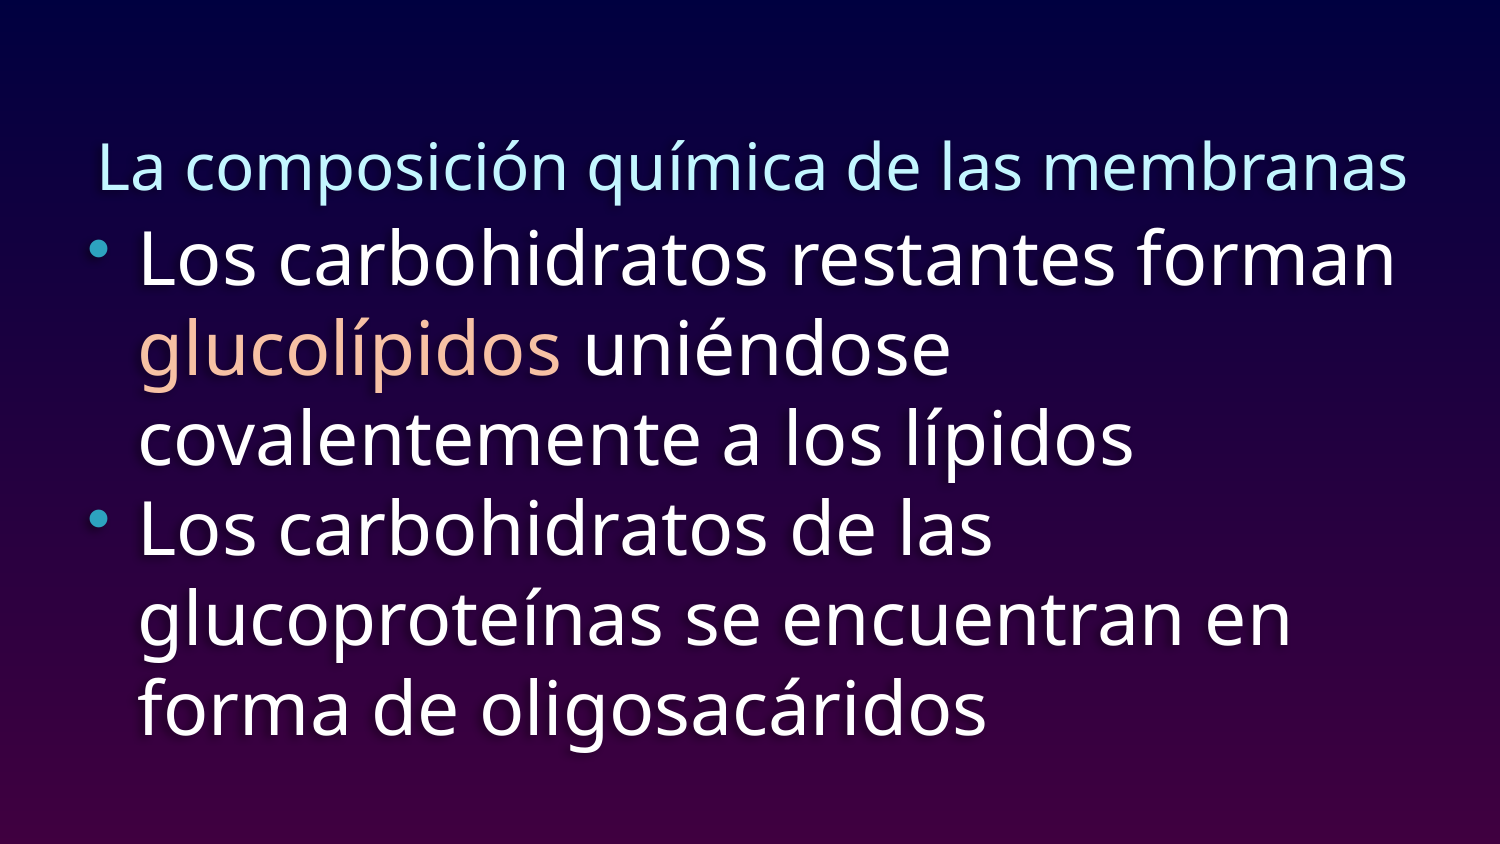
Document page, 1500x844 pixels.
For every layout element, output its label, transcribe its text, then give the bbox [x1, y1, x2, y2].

title La composición química de las membranas [75, 70, 1425, 211]
list Los carbohidratos restantes forman glucolípidos uniéndose covalentemente a los lípidos Los carbohidratos de las glucoproteínas se encuentran en forma de oligosacáridos [75, 216, 1425, 760]
